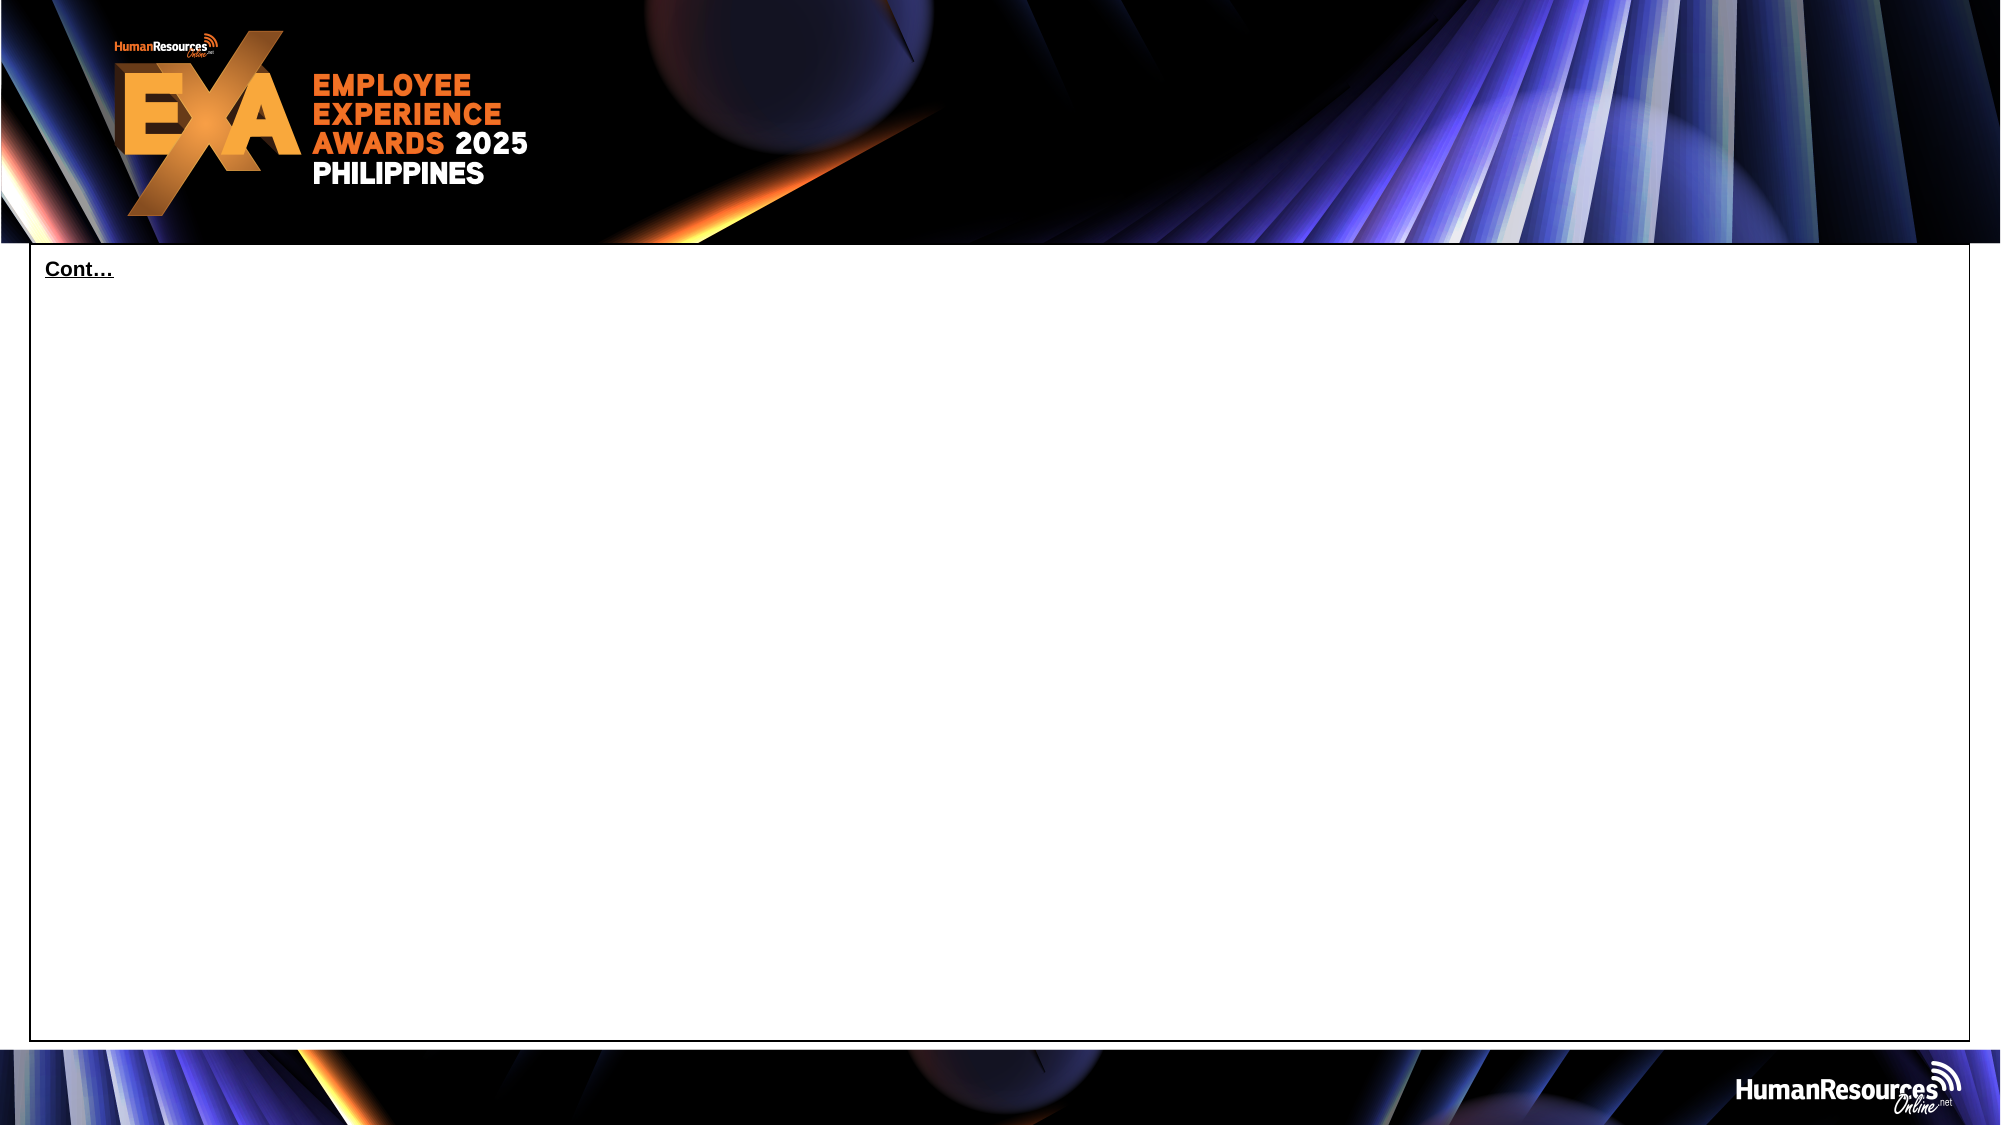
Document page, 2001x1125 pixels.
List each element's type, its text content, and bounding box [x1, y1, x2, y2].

text_box Cont… [30, 243, 1970, 1042]
picture [0, 0, 2001, 1125]
